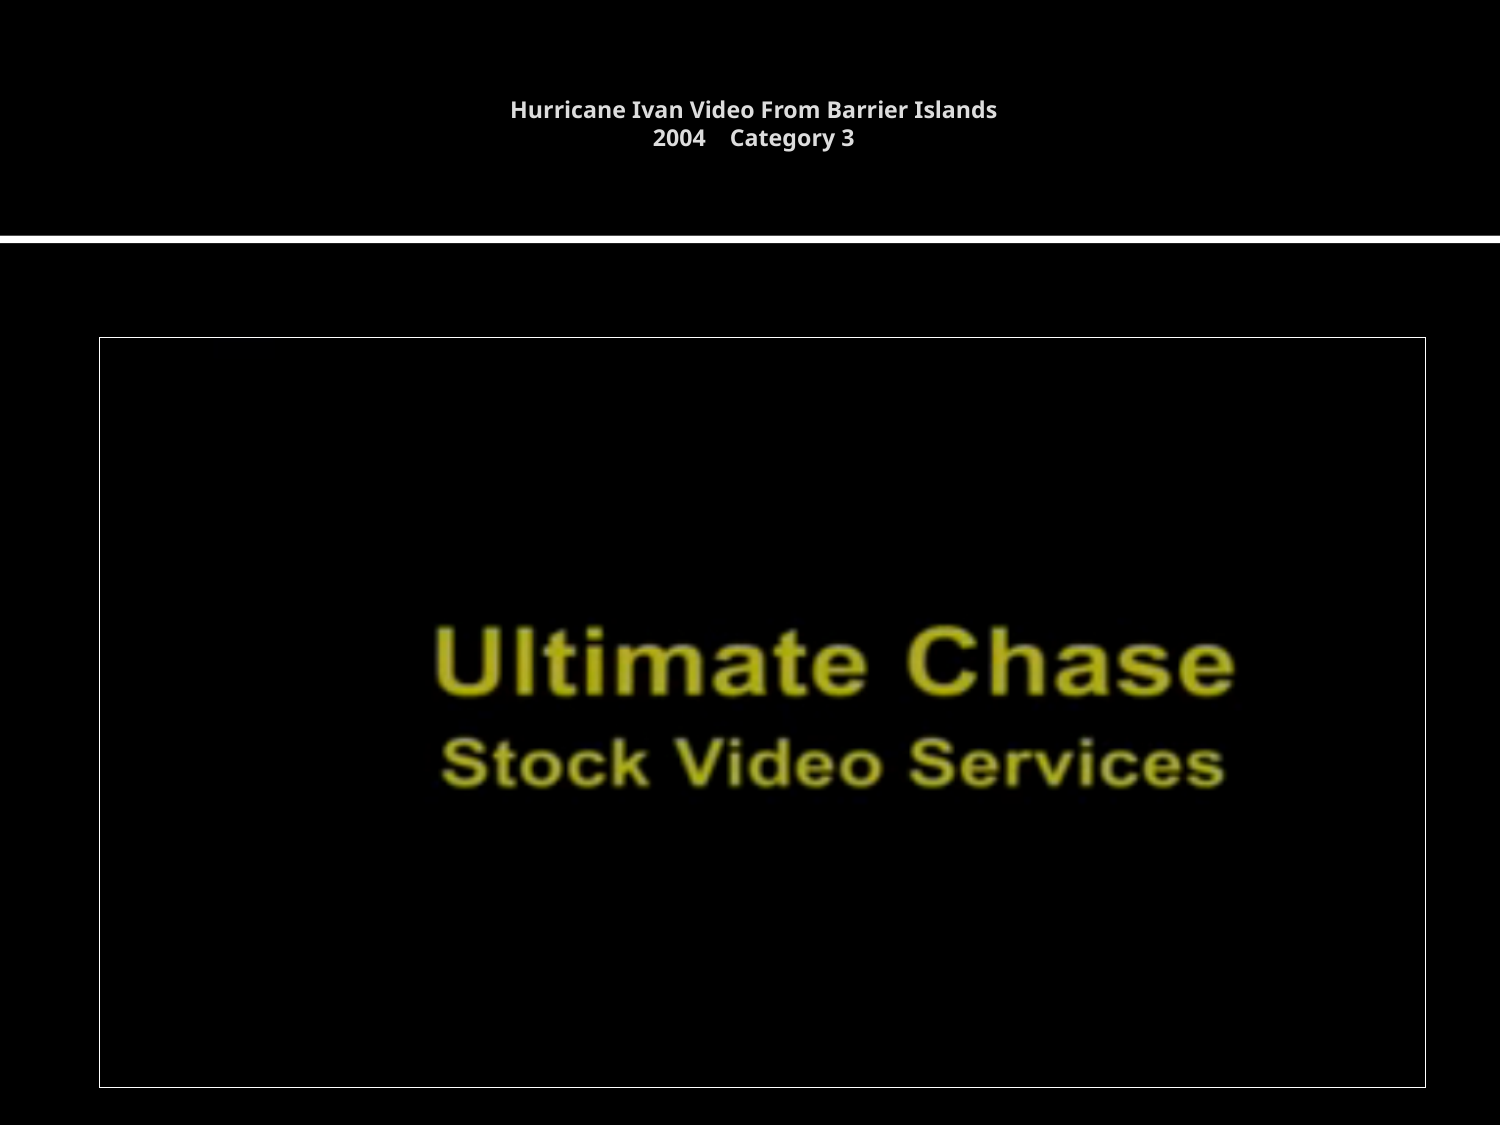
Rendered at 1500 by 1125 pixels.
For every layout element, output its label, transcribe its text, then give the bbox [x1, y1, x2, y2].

picture [100, 338, 1425, 1087]
title Hurricane Ivan Video From Barrier Islands 2004 Category 3 [75, 24, 1425, 231]
